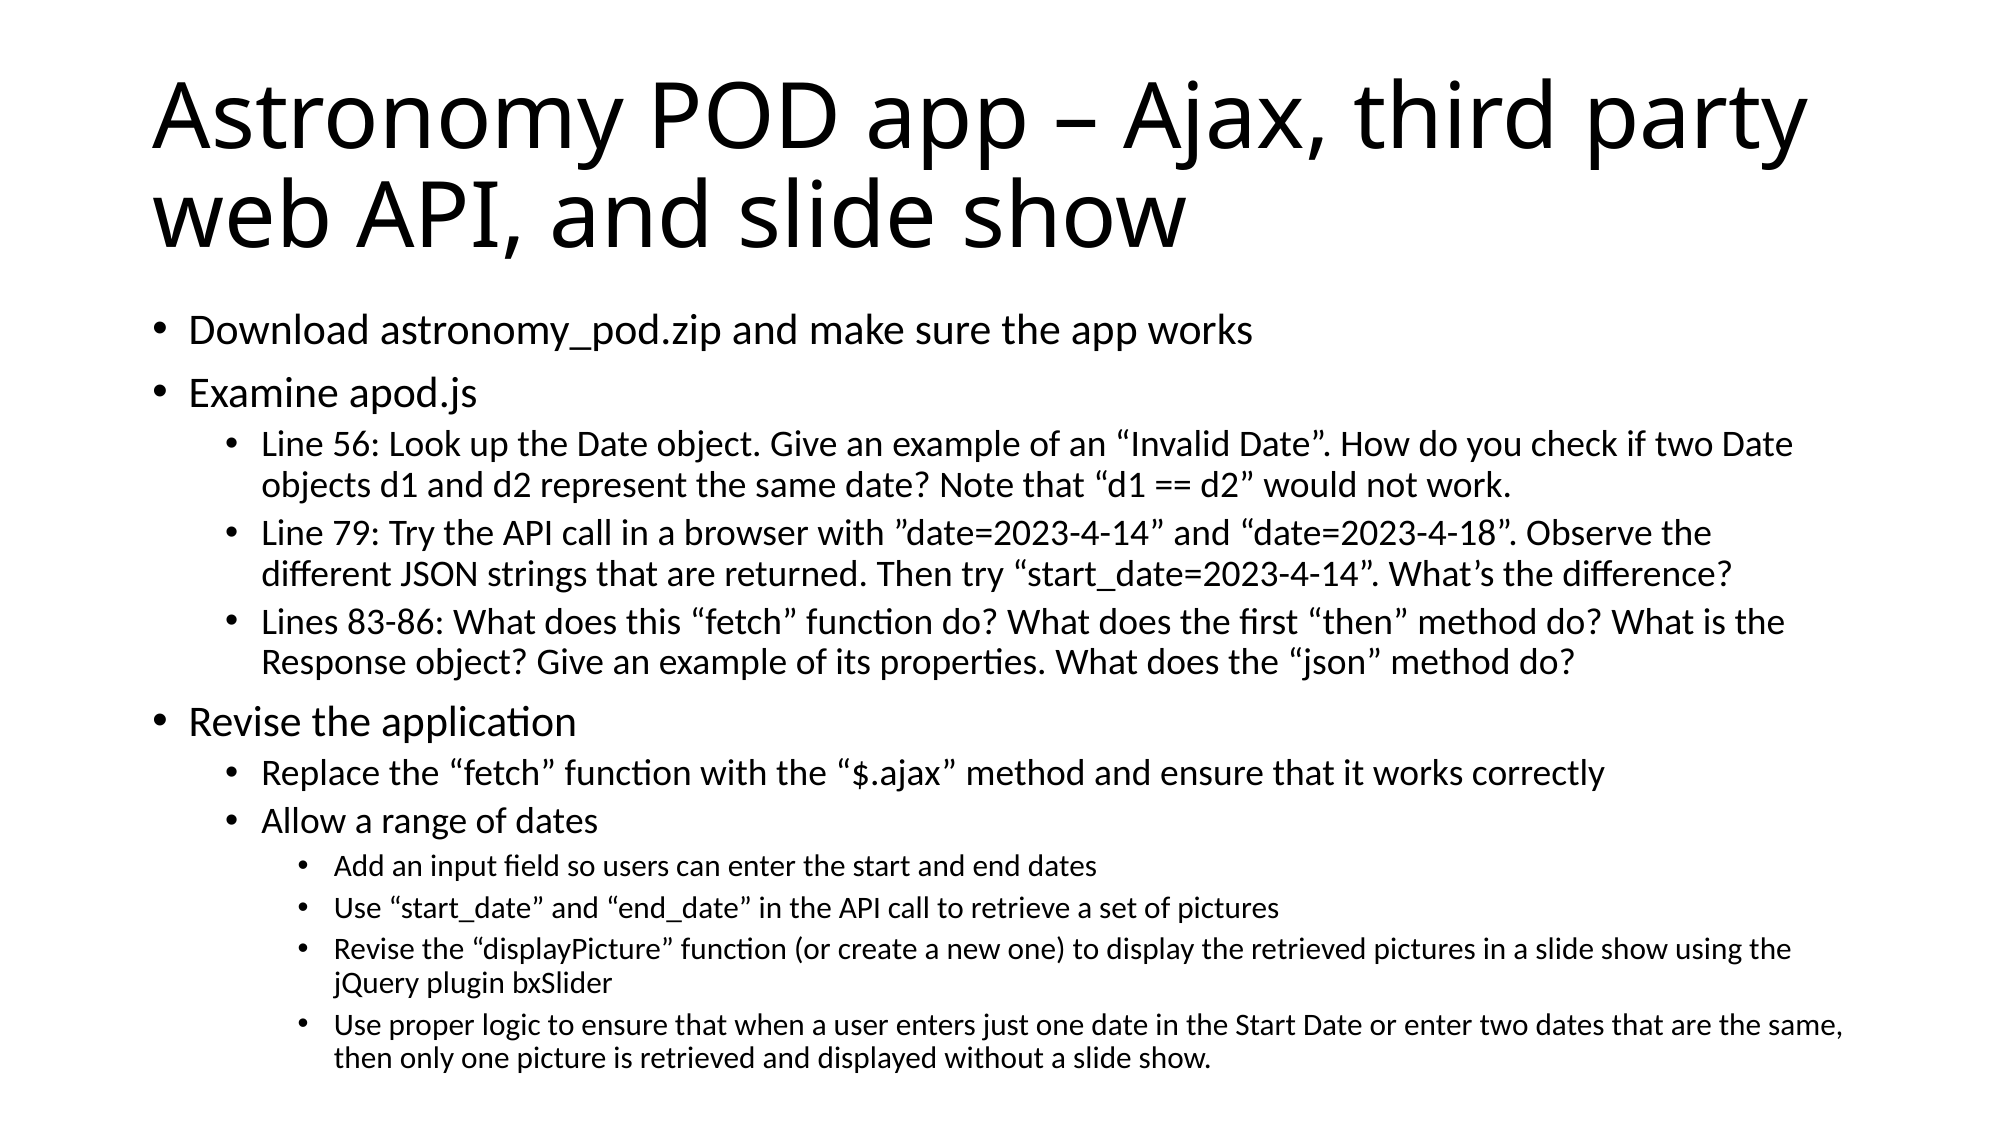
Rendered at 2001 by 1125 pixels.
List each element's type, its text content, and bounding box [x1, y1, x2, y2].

list Download astronomy_pod.zip and make sure the app works Examine apod.js Line 56: Look up the Date object. Give an example of an “Invalid Date”. How do you check if two Date objects d1 and d2 represent the same date? Note that “d1 == d2” would not work. Line 79: Try the API call in a browser with ”date=2023-4-14” and “date=2023-4-18”. Observe the different JSON strings that are returned. Then try “start_date=2023-4-14”. What’s the difference? Lines 83-86: What does this “fetch” function do? What does the first “then” method do? What is the Response object? Give an example of its properties. What does the “json” method do? Revise the application Replace the “fetch” function with the “$.ajax” method and ensure that it works correctly Allow a range of dates Add an input field so users can enter the start and end dates Use “start_date” and “end_date” in the API call to retrieve a set of pictures Revise the “displayPicture” function (or create a new one) to display the retrieved pictures in a slide show using the jQuery plugin bxSlider Use proper logic to ensure that when a user enters just one date in the Start Date or enter two dates that are the same, then only one picture is retrieved and displayed without a slide show. [137, 299, 1863, 1085]
title Astronomy POD app – Ajax, third party web API, and slide show [137, 59, 1863, 278]
